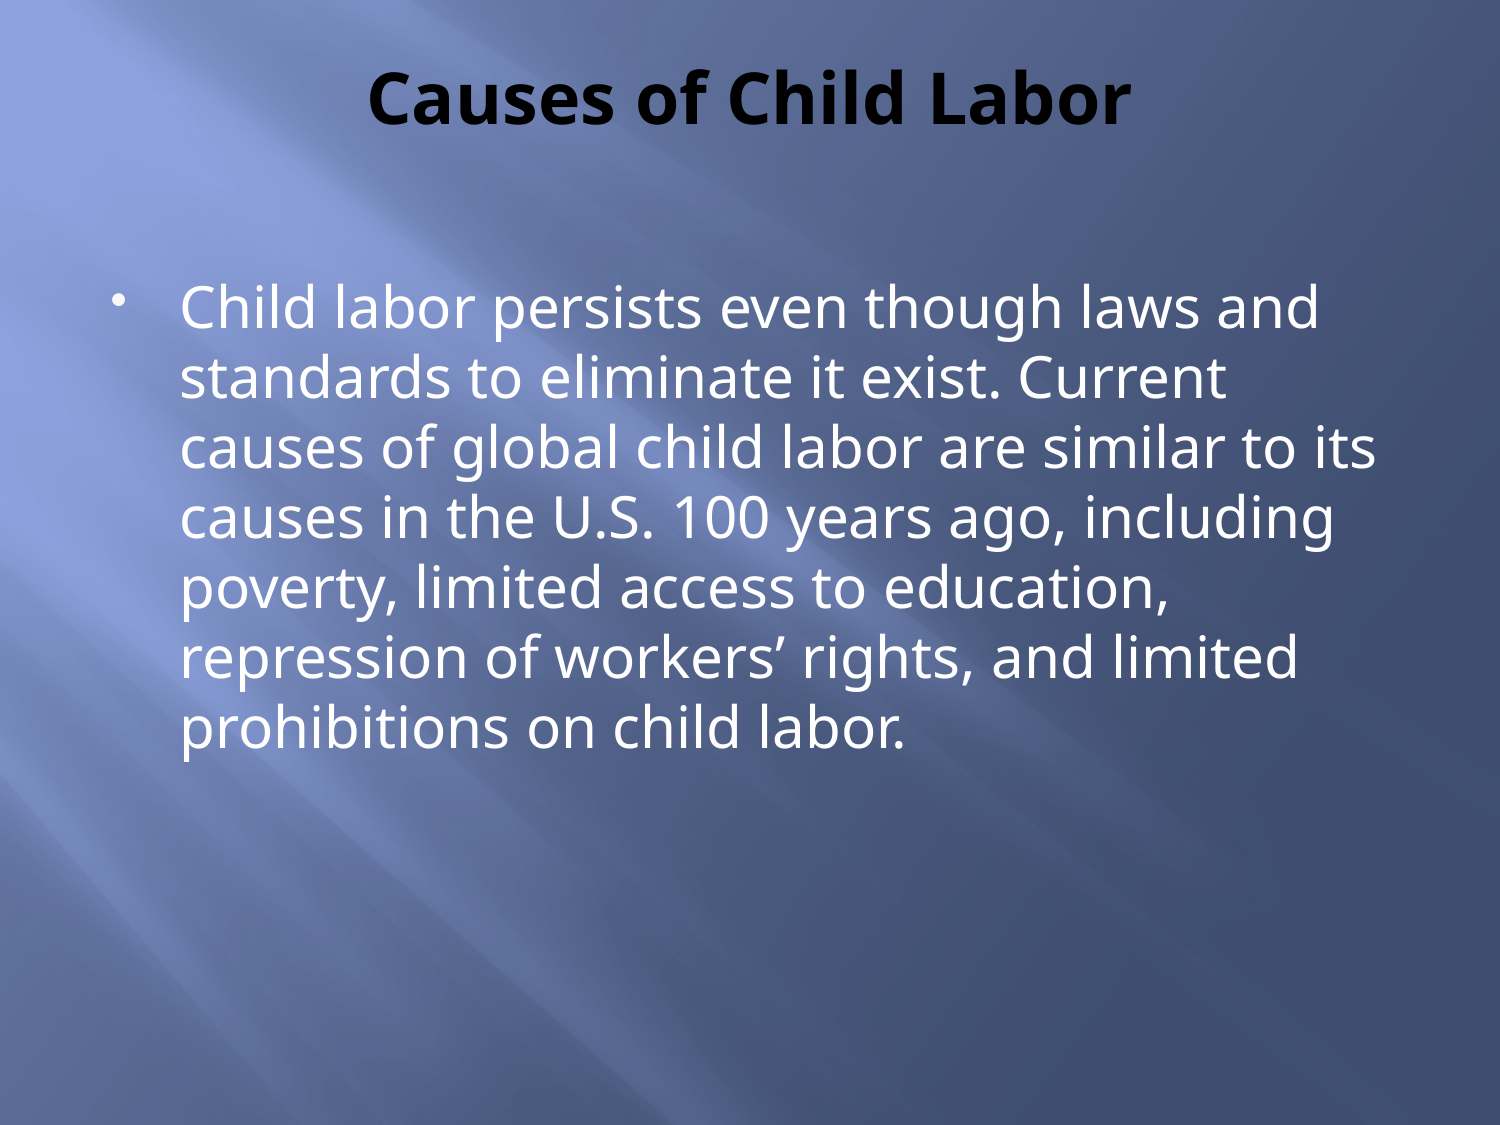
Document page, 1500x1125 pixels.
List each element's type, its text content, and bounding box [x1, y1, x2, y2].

list Child labor persists even though laws and standards to eliminate it exist. Current causes of global child labor are similar to its causes in the U.S. 100 years ago, including poverty, limited access to education, repression of workers’ rights, and limited prohibitions on child labor. [75, 262, 1425, 1035]
title Causes of Child Labor [75, 45, 1425, 233]
